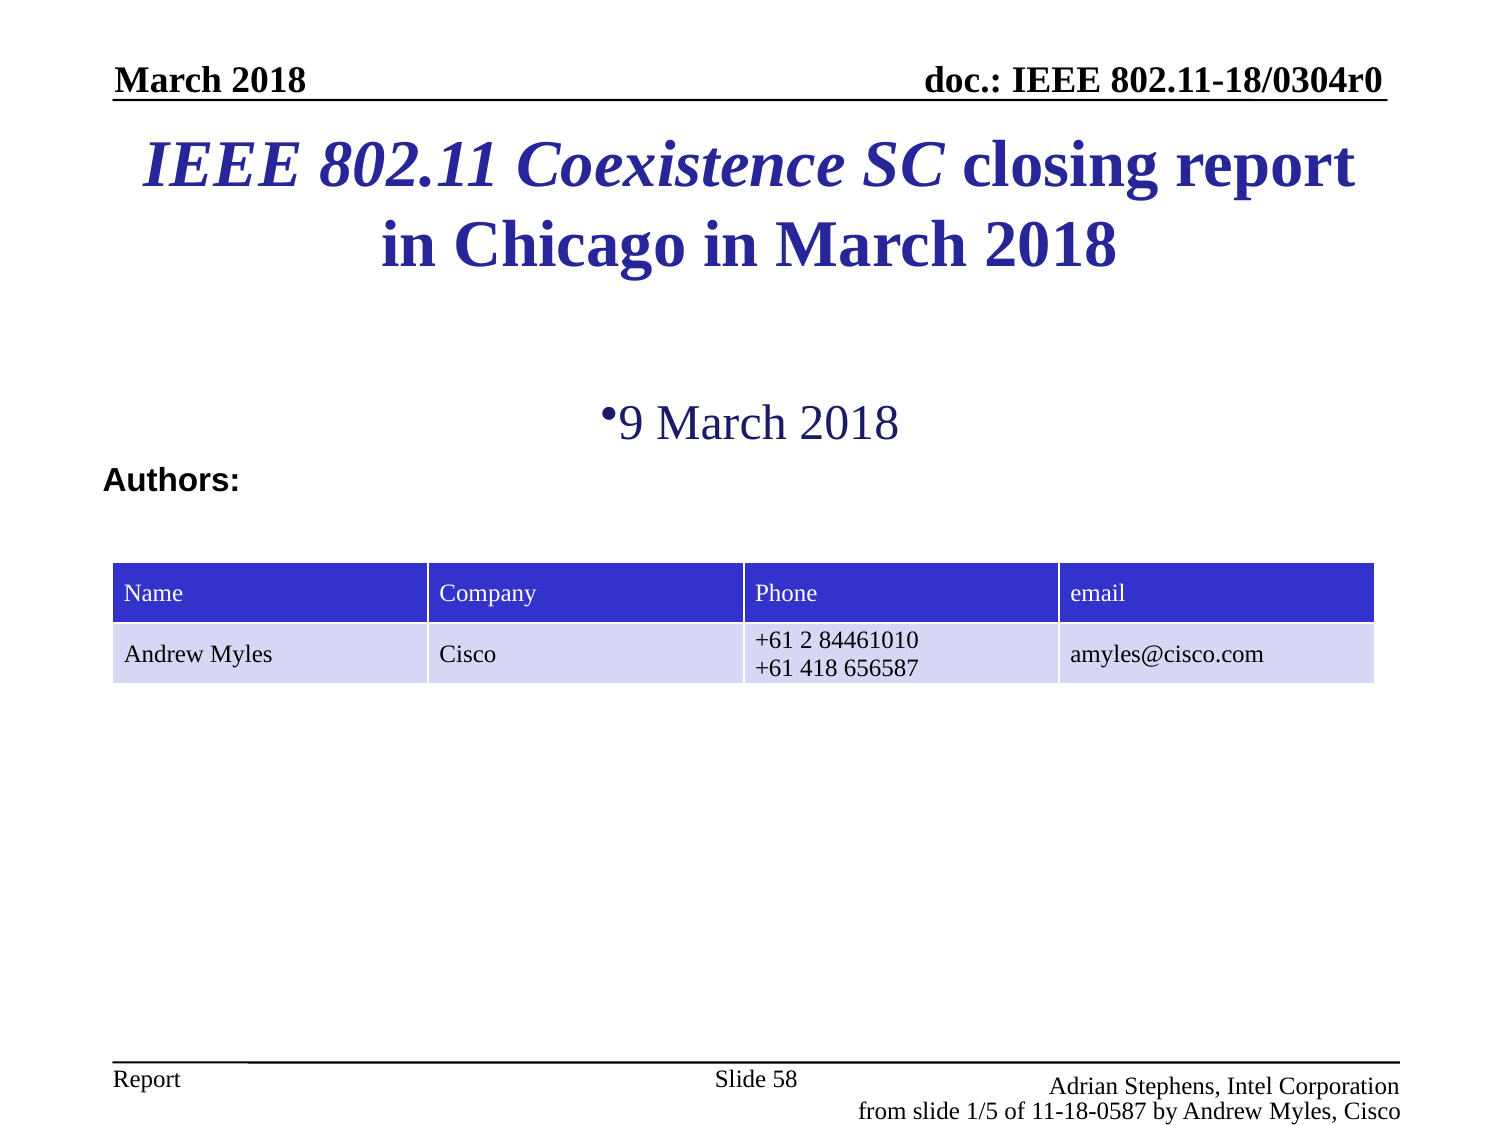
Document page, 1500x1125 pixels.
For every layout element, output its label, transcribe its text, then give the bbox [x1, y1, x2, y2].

list 9 March 2018 [112, 382, 1388, 445]
table_header Name [113, 563, 427, 622]
text_box from slide 1/5 of 11-18-0587 by Andrew Myles, Cisco [343, 1087, 1417, 1125]
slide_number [114, 54, 374, 101]
table_header Company [429, 563, 743, 622]
title IEEE 802.11 Coexistence SC closing report in Chicago in March 2018 [112, 112, 1388, 288]
table_cell +61 2 84461010 +61 418 656587 [745, 624, 1058, 683]
table_header email [1060, 563, 1374, 622]
slide_number Slide 58 [711, 1061, 801, 1093]
table_cell Cisco [429, 624, 743, 683]
table_header Phone [745, 563, 1058, 622]
text_box Authors: [87, 450, 325, 513]
footer Adrian Stephens, Intel Corporation [1044, 1069, 1401, 1087]
table_cell amyles@cisco.com [1060, 624, 1374, 683]
table_cell Andrew Myles [113, 624, 427, 683]
